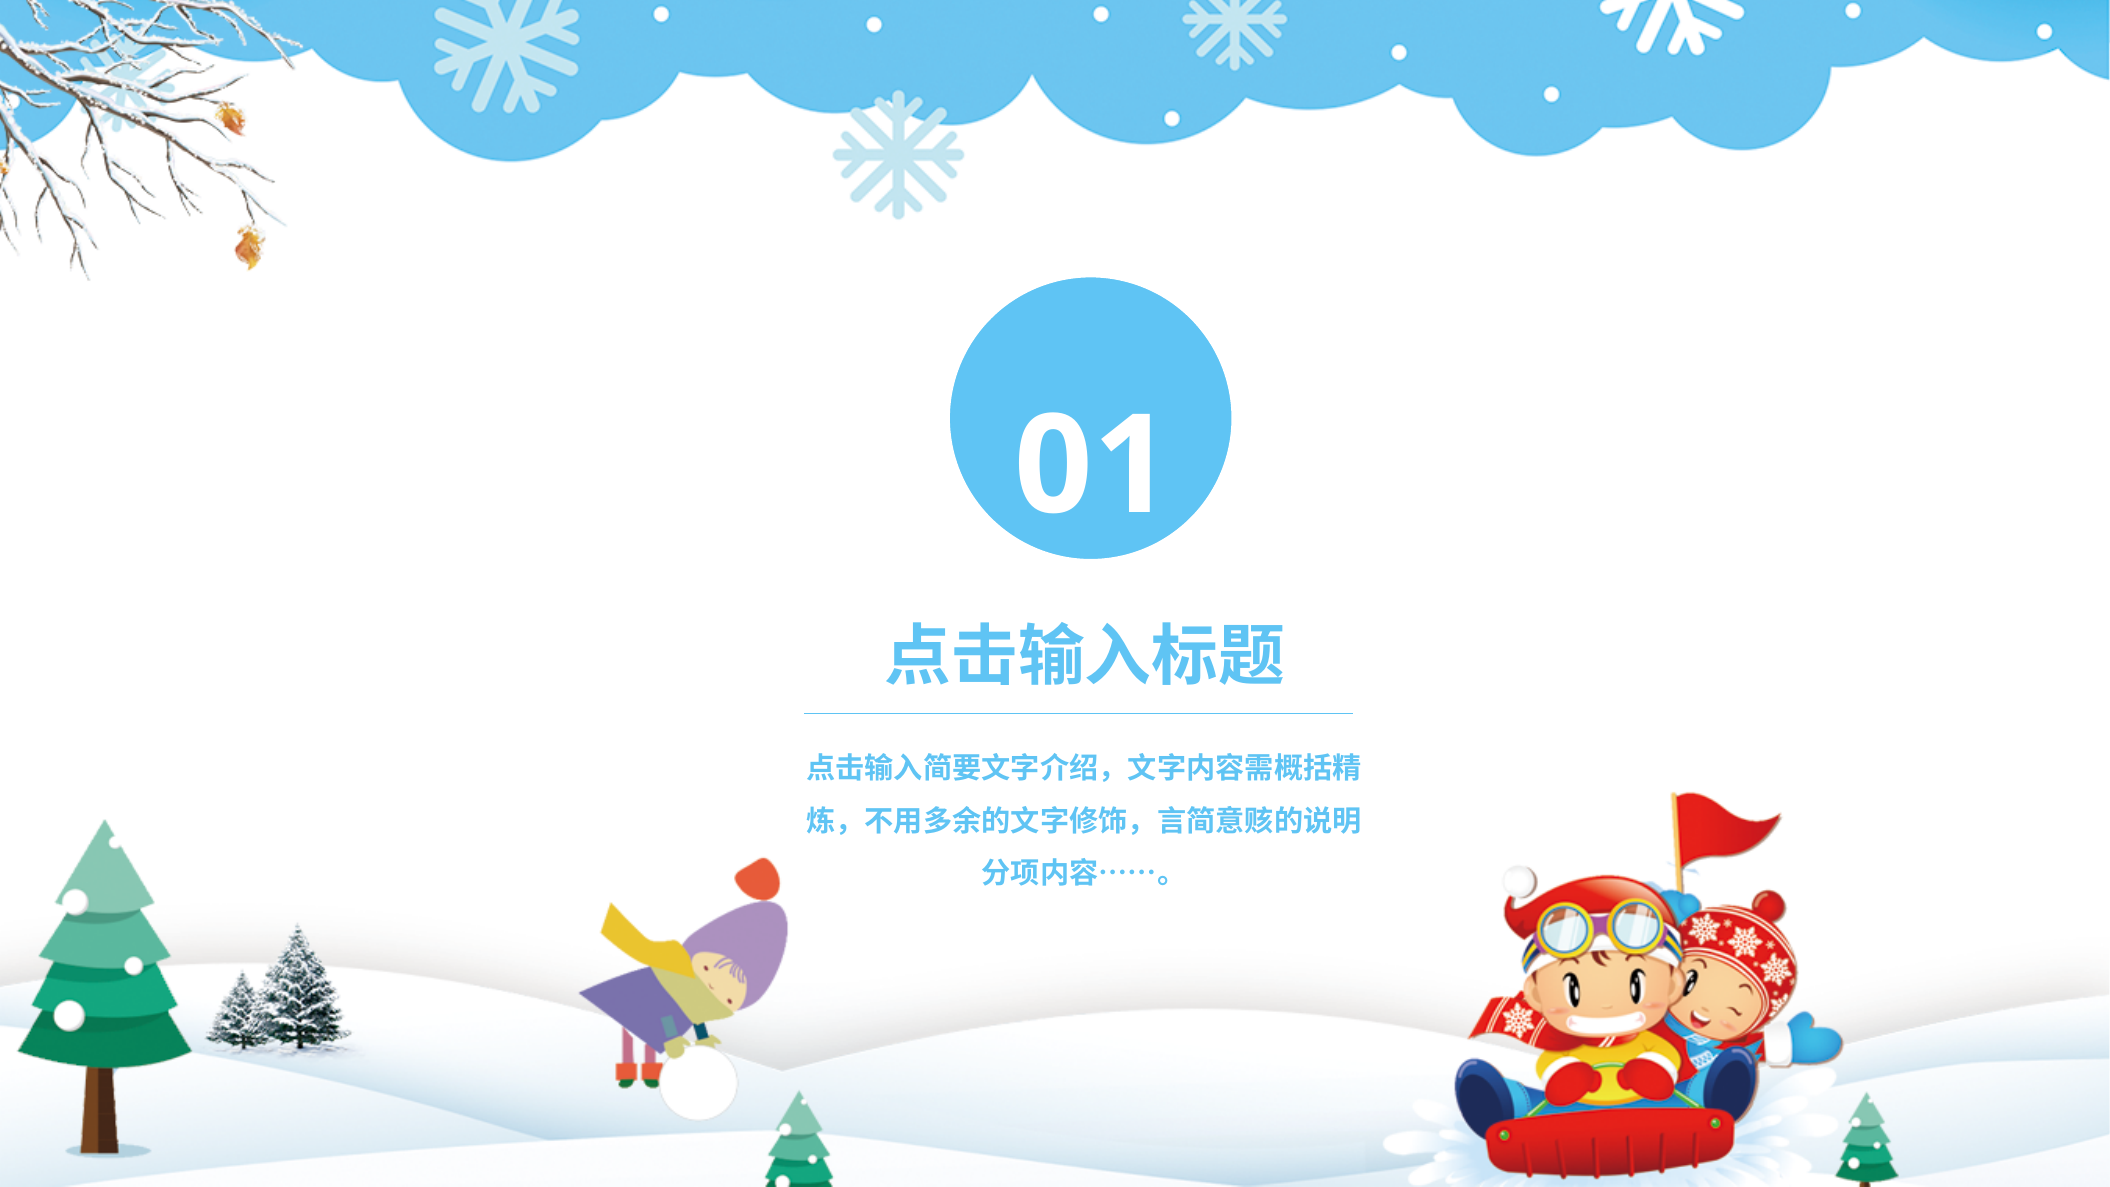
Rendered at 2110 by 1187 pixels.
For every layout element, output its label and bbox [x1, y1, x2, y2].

picture [0, 0, 2110, 1187]
text_box [907, 274, 1280, 563]
